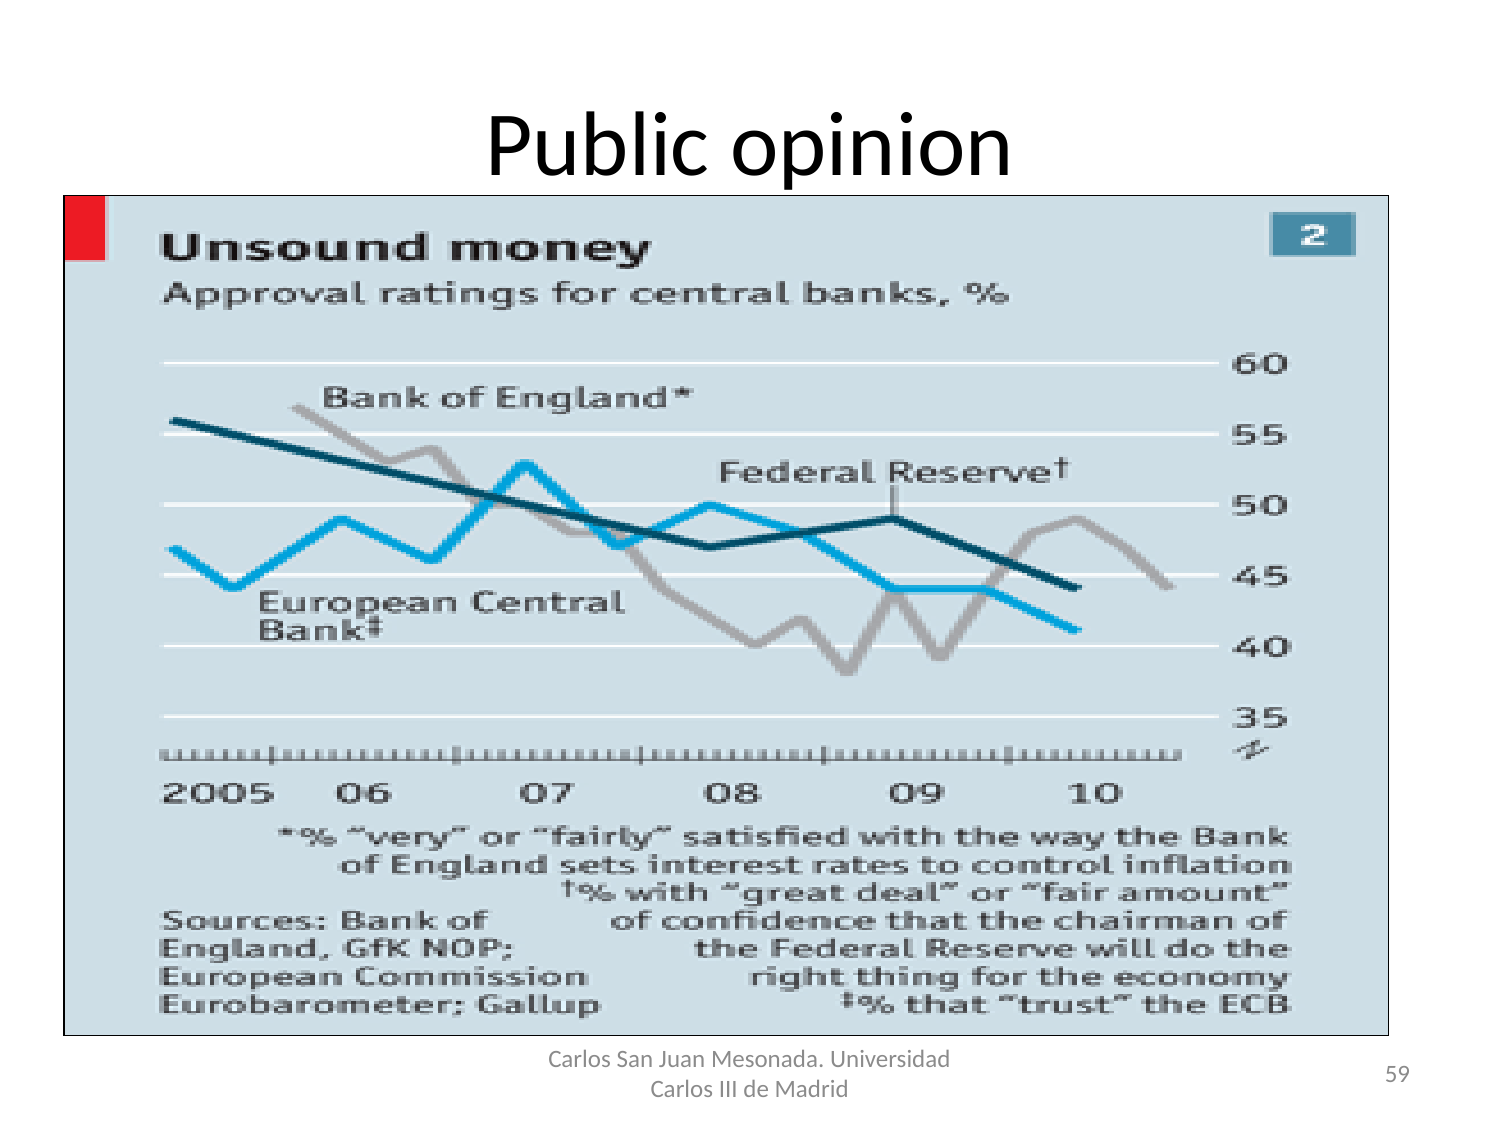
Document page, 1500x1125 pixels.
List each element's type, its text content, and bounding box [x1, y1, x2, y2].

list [64, 196, 1388, 1036]
title Public opinion [74, 44, 1426, 233]
text_box Carlos San Juan Mesonada. Universidad Carlos III de Madrid [512, 1043, 988, 1103]
text_box 59 [1074, 1042, 1425, 1103]
